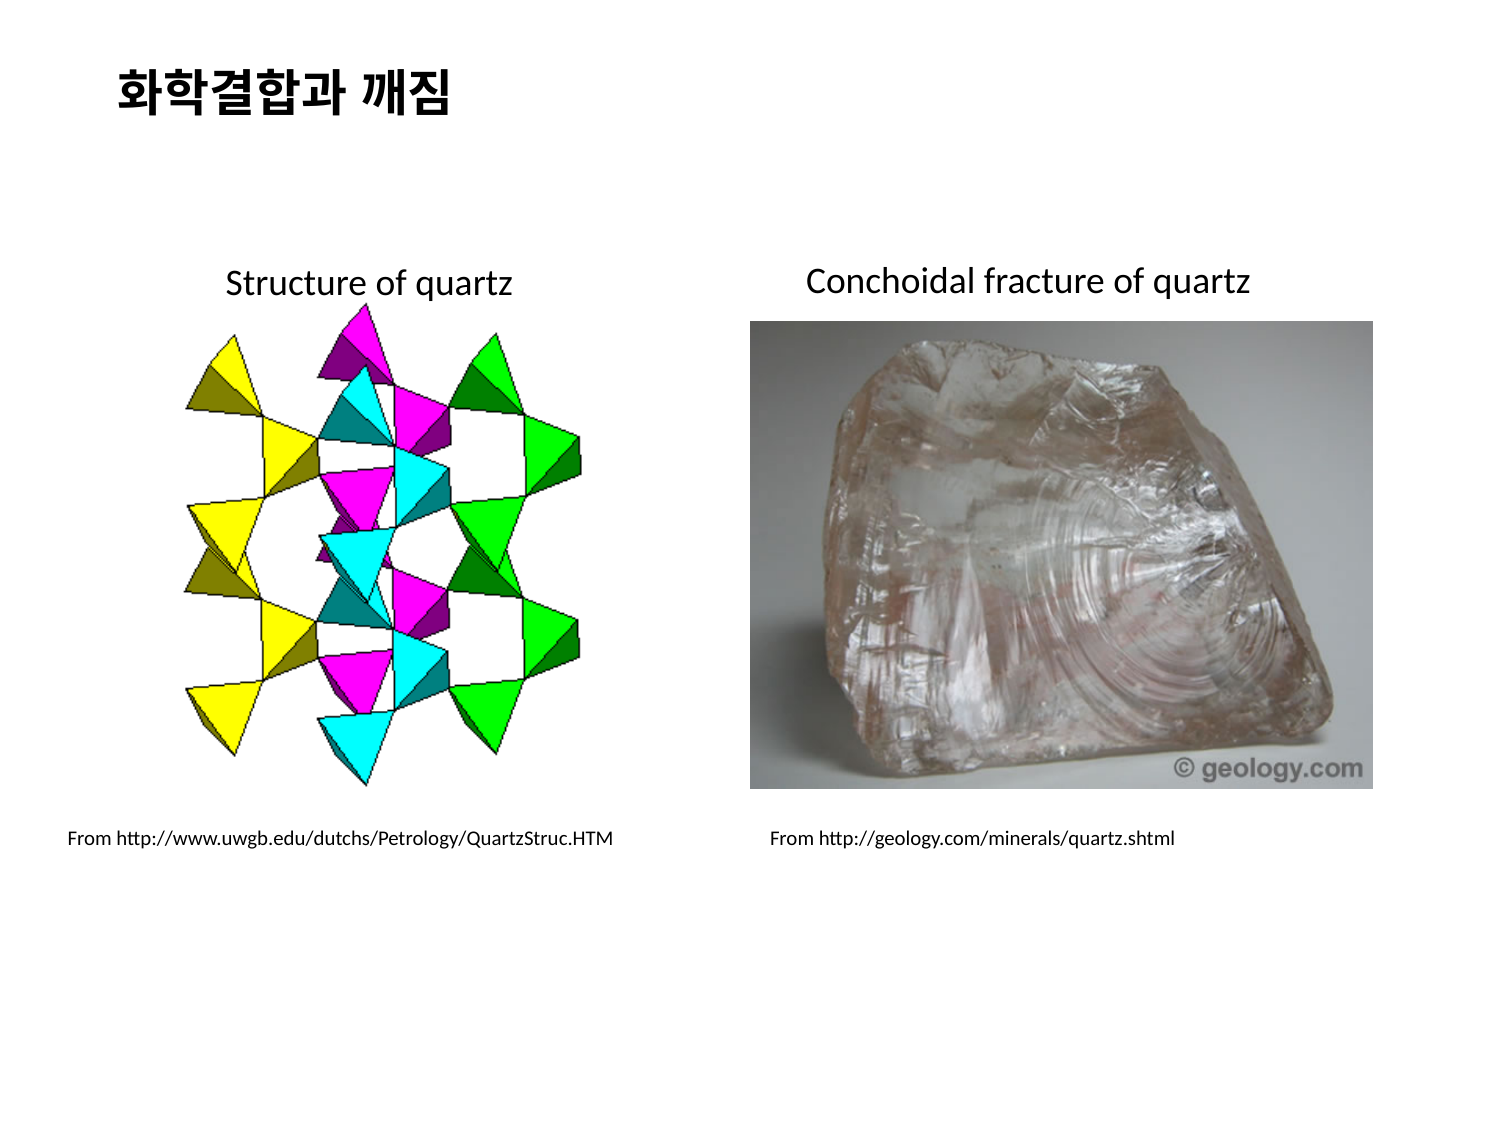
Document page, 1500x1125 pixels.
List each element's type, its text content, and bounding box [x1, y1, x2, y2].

picture [749, 321, 1373, 789]
text_box [12, 0, 418, 159]
text_box Structure of quartz [210, 250, 529, 295]
picture [159, 297, 610, 808]
text_box From http://www.uwgb.edu/dutchs/Petrology/QuartzStruc.HTM [53, 817, 665, 858]
text_box Conchoidal fracture of quartz [791, 248, 1267, 309]
text_box 화학결합과 깨짐 [418, 54, 469, 130]
text_box From http://geology.com/minerals/quartz.shtml [755, 817, 1191, 858]
